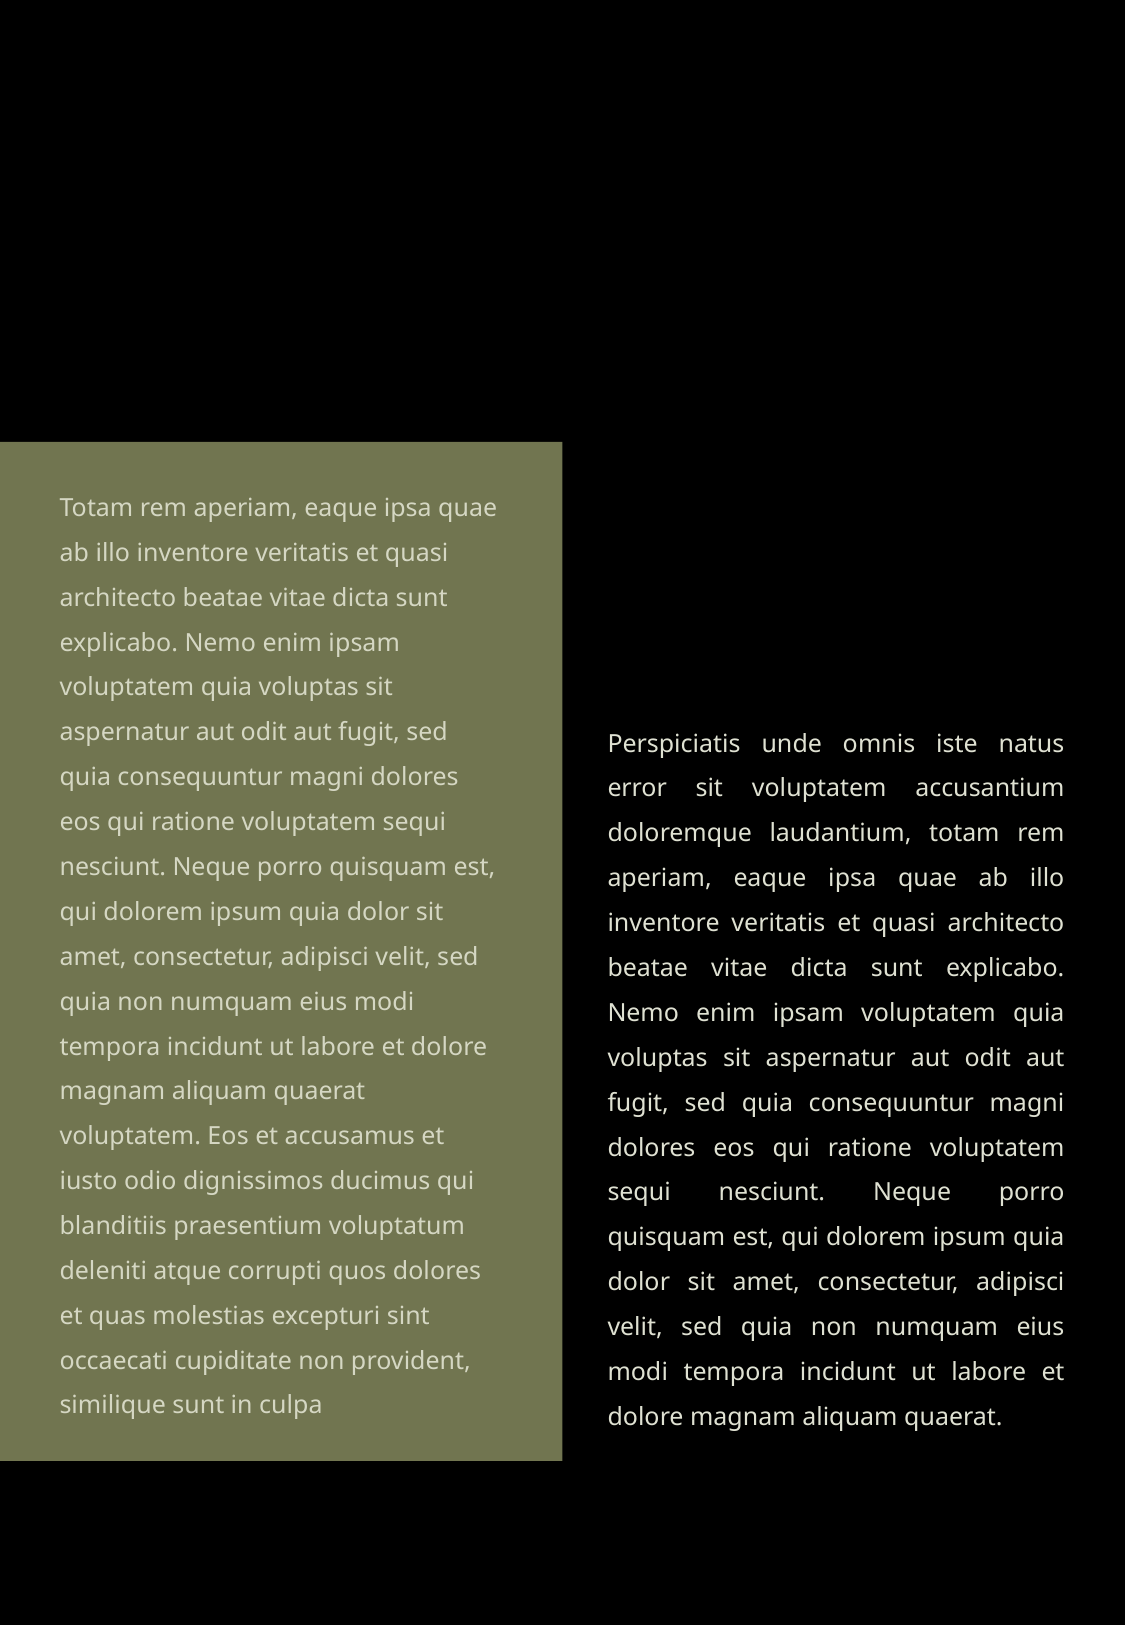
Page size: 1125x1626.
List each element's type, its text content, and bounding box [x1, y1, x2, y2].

text_box Perspiciatis unde omnis iste natus error sit voluptatem accusantium doloremque laudantium, totam rem aperiam, eaque ipsa quae ab illo inventore veritatis et quasi architecto beatae vitae dicta sunt explicabo. Nemo enim ipsam voluptatem quia voluptas sit aspernatur aut odit aut fugit, sed quia consequuntur magni dolores eos qui ratione voluptatem sequi nesciunt. Neque porro quisquam est, qui dolorem ipsum quia dolor sit amet, consectetur, adipisci velit, sed quia non numquam eius modi tempora incidunt ut labore et dolore magnam aliquam quaerat. [592, 704, 1081, 1438]
picture [0, 0, 1125, 685]
text_box [0, 685, 563, 1462]
text_box Totam rem aperiam, eaque ipsa quae ab illo inventore veritatis et quasi architecto beatae vitae dicta sunt explicabo. Nemo enim ipsam voluptatem quia voluptas sit aspernatur aut odit aut fugit, sed quia consequuntur magni dolores eos qui ratione voluptatem sequi nesciunt. Neque porro quisquam est, qui dolorem ipsum quia dolor sit amet, consectetur, adipisci velit, sed quia non numquam eius modi tempora incidunt ut labore et dolore magnam aliquam quaerat voluptatem. Eos et accusamus et iusto odio dignissimos ducimus qui blanditiis praesentium voluptatum deleniti atque corrupti quos dolores et quas molestias excepturi sint occaecati cupiditate non provident, similique sunt in culpa [44, 685, 518, 1427]
